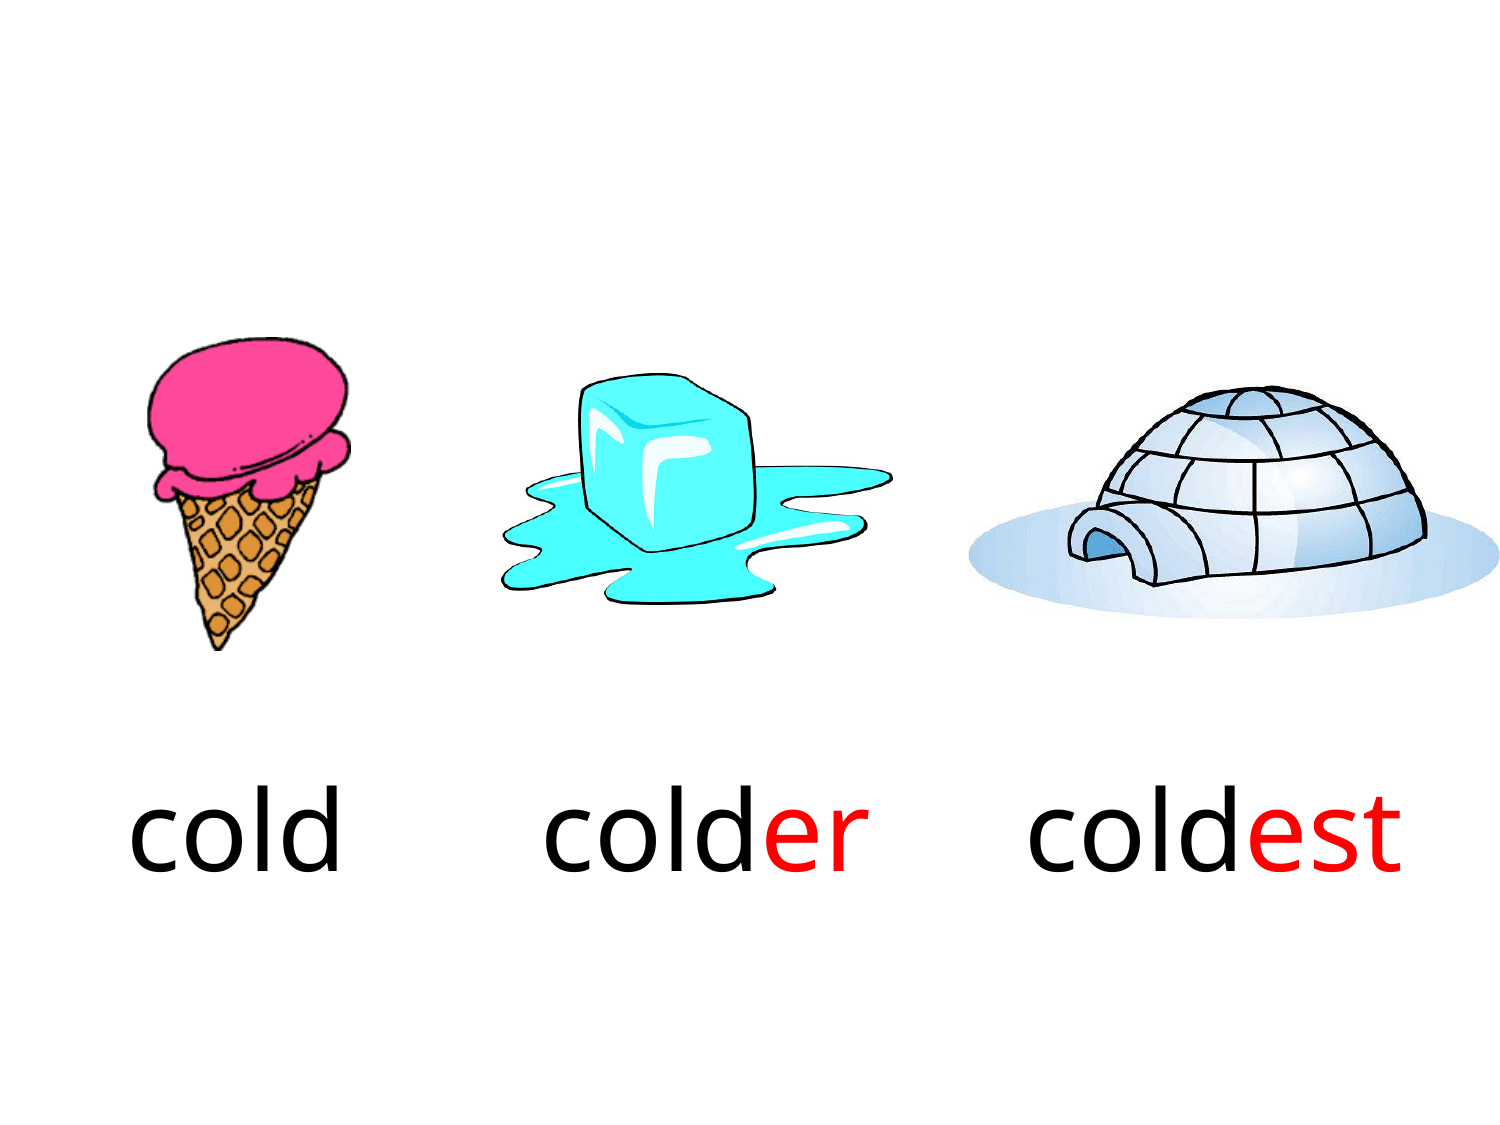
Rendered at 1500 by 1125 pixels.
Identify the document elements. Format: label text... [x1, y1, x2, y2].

text_box coldest [1009, 751, 1459, 902]
text_box cold [112, 751, 396, 902]
picture [147, 337, 351, 651]
picture [968, 385, 1500, 619]
picture [501, 373, 893, 605]
text_box colder [525, 751, 916, 902]
